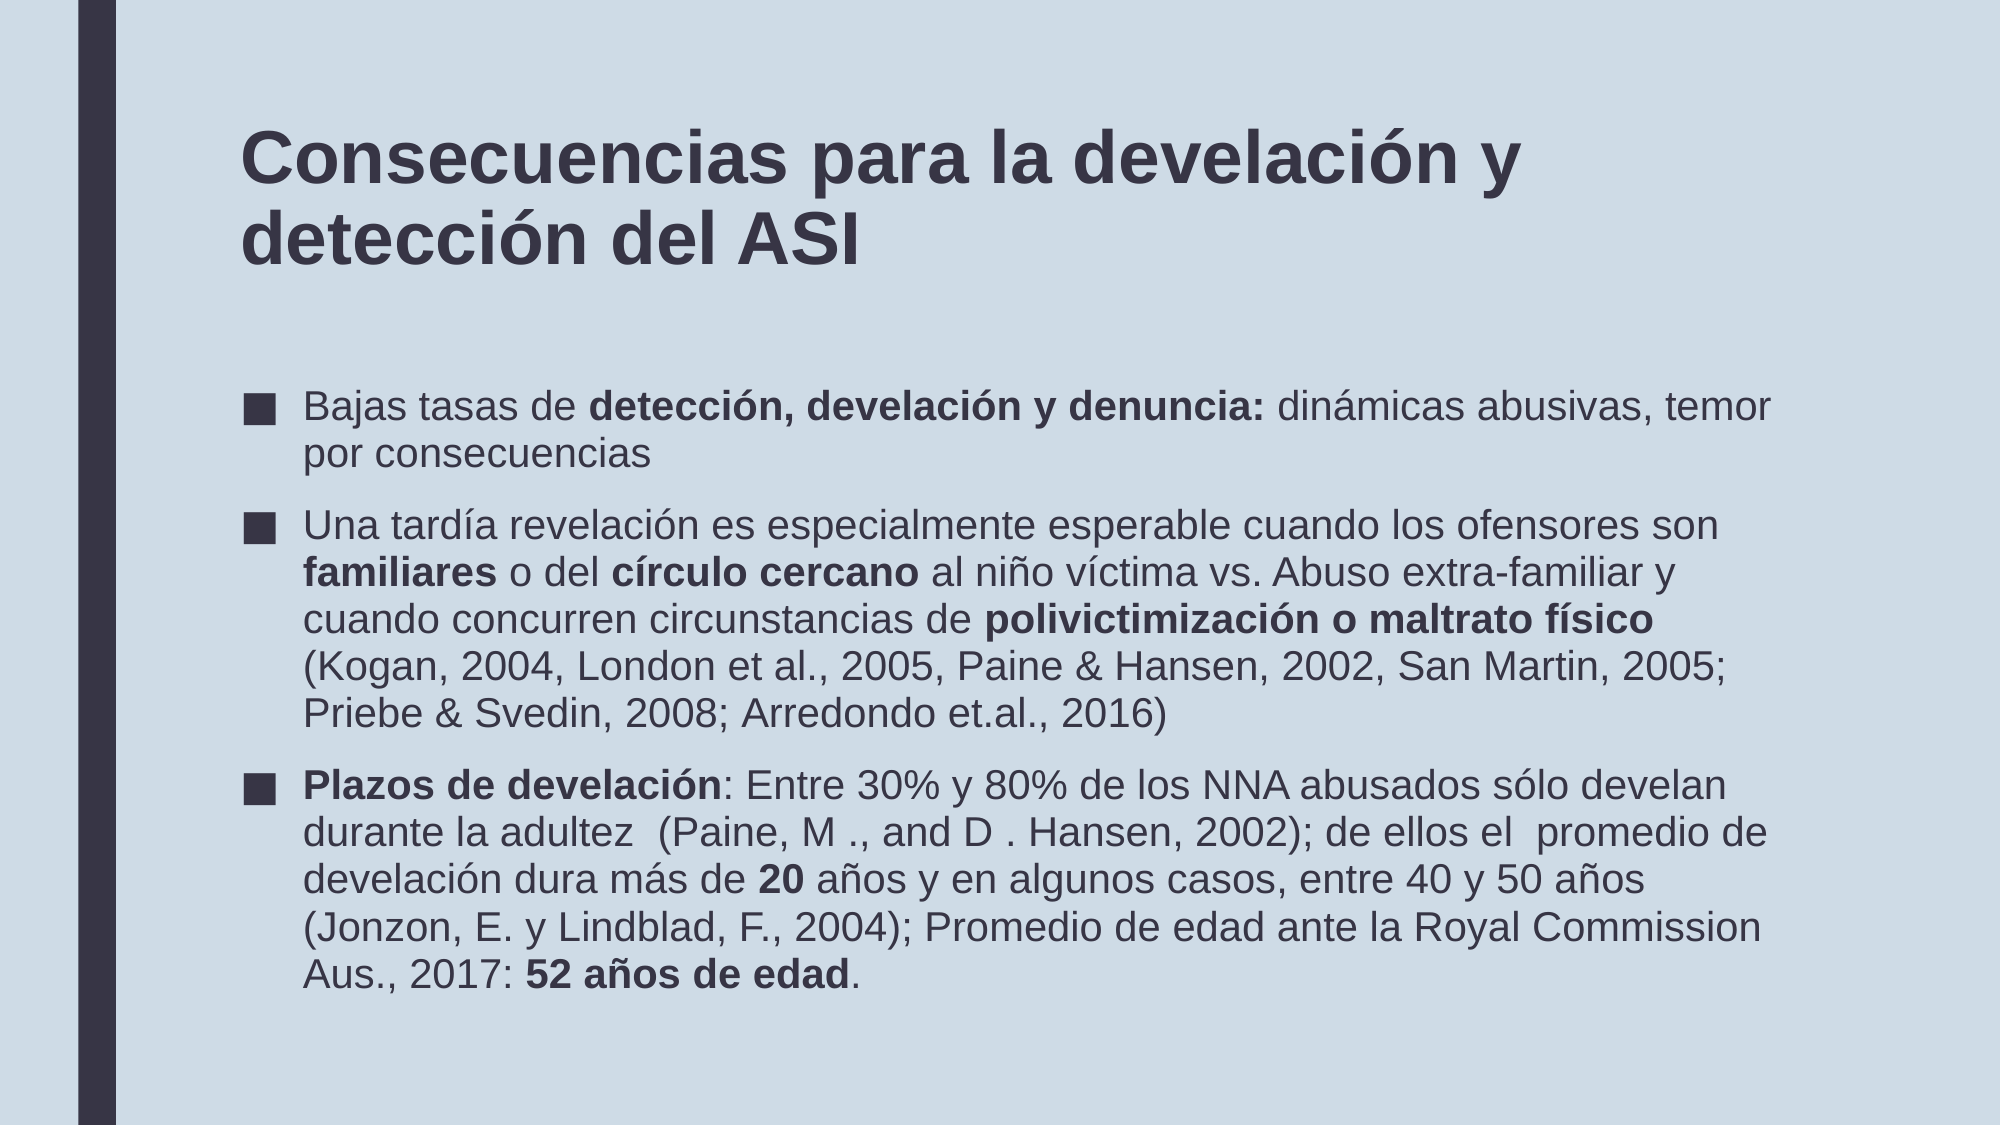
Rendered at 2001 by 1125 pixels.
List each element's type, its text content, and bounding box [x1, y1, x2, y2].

list Bajas tasas de detección, develación y denuncia: dinámicas abusivas, temor por consecuencias Una tardía revelación es especialmente esperable cuando los ofensores son familiares o del círculo cercano al niño víctima vs. Abuso extra-familiar y cuando concurren circunstancias de polivictimización o maltrato físico (Kogan, 2004, London et al., 2005, Paine & Hansen, 2002, San Martin, 2005; Priebe & Svedin, 2008; Arredondo et.al., 2016) Plazos de develación: Entre 30% y 80% de los NNA abusados sólo develan durante la adultez (Paine, M ., and D . Hansen, 2002); de ellos el promedio de develación dura más de 20 años y en algunos casos, entre 40 y 50 años (Jonzon, E. y Lindblad, F., 2004); Promedio de edad ante la Royal Commission Aus., 2017: 52 años de edad. [225, 299, 1800, 1022]
title Consecuencias para la develación y detección del ASI [225, 112, 1800, 299]
